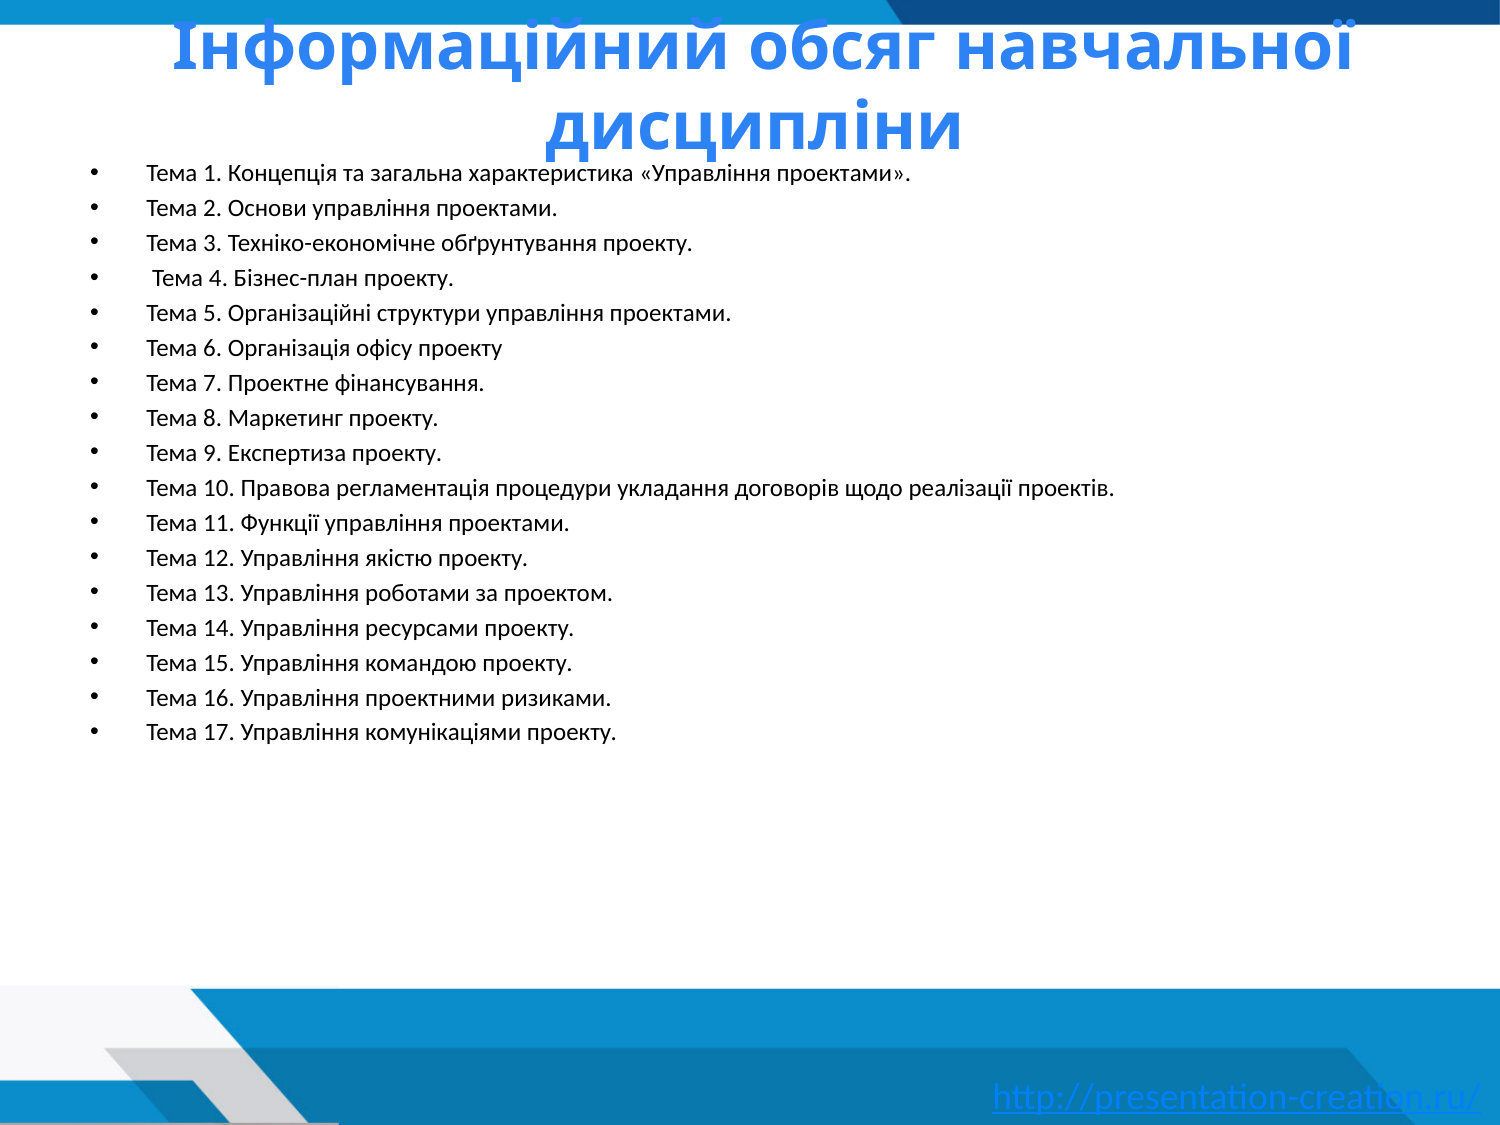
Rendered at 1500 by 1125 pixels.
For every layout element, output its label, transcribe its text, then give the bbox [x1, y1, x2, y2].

picture [0, 0, 1500, 1125]
list Тема 1. Концепція та загальна характеристика «Управління проектами». Тема 2. Основи управління проектами. Тема 3. Техніко-економічне обґрунтування проекту. Тема 4. Бізнес-план проекту. Тема 5. Організаційні структури управління проектами. Тема 6. Організація офісу проекту Тема 7. Проектне фінансування. Тема 8. Маркетинг проекту. Тема 9. Експертиза проекту. Тема 10. Правова регламентація процедури укладання договорів щодо реалізації проектів. Тема 11. Функції управління проектами. Тема 12. Управління якістю проекту. Тема 13. Управління роботами за проектом. Тема 14. Управління ресурсами проекту. Тема 15. Управління командою проекту. Тема 16. Управління проектними ризиками. Тема 17. Управління комунікаціями проекту. [75, 149, 1425, 1005]
title Інформаційний обсяг навчальної дисципліни [88, 42, 1439, 124]
